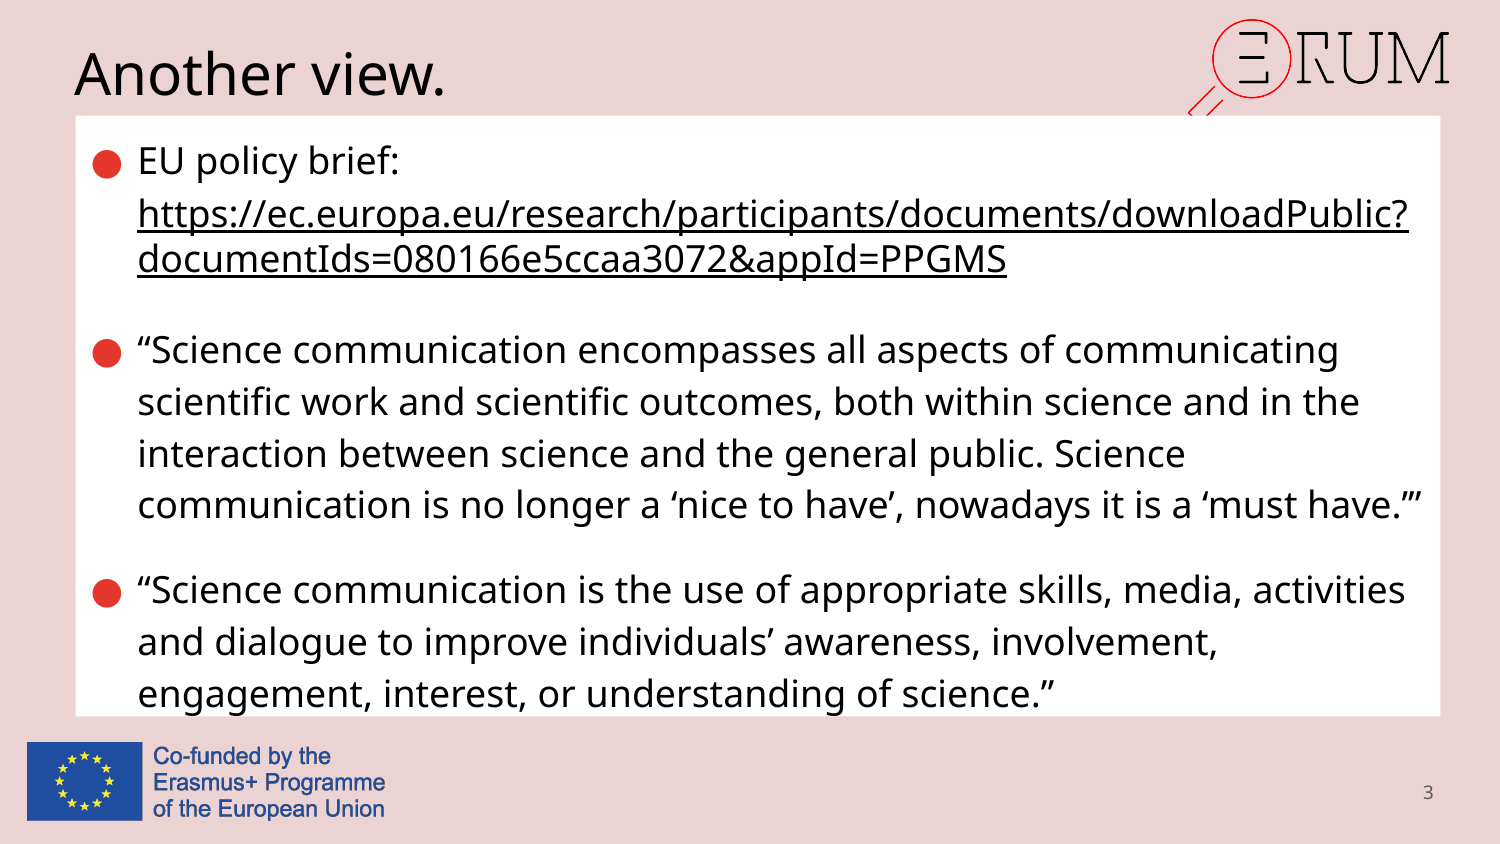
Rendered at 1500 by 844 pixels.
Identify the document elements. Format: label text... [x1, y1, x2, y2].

list EU policy brief: https://ec.europa.eu/research/participants/documents/downloadPublic?documentIds=080166e5ccaa3072&appId=PPGMS “Science communication encompasses all aspects of communicating scientific work and scientific outcomes, both within science and in the interaction between science and the general public. Science communication is no longer a ‘nice to have’, nowadays it is a ‘must have.’” “Science communication is the use of appropriate skills, media, activities and dialogue to improve individuals’ awareness, involvement, engagement, interest, or understanding of science.” [75, 115, 1441, 717]
title Another view. [59, 21, 1176, 116]
slide_number 3 [1358, 761, 1449, 826]
picture [27, 742, 385, 821]
picture [1136, 0, 1500, 137]
